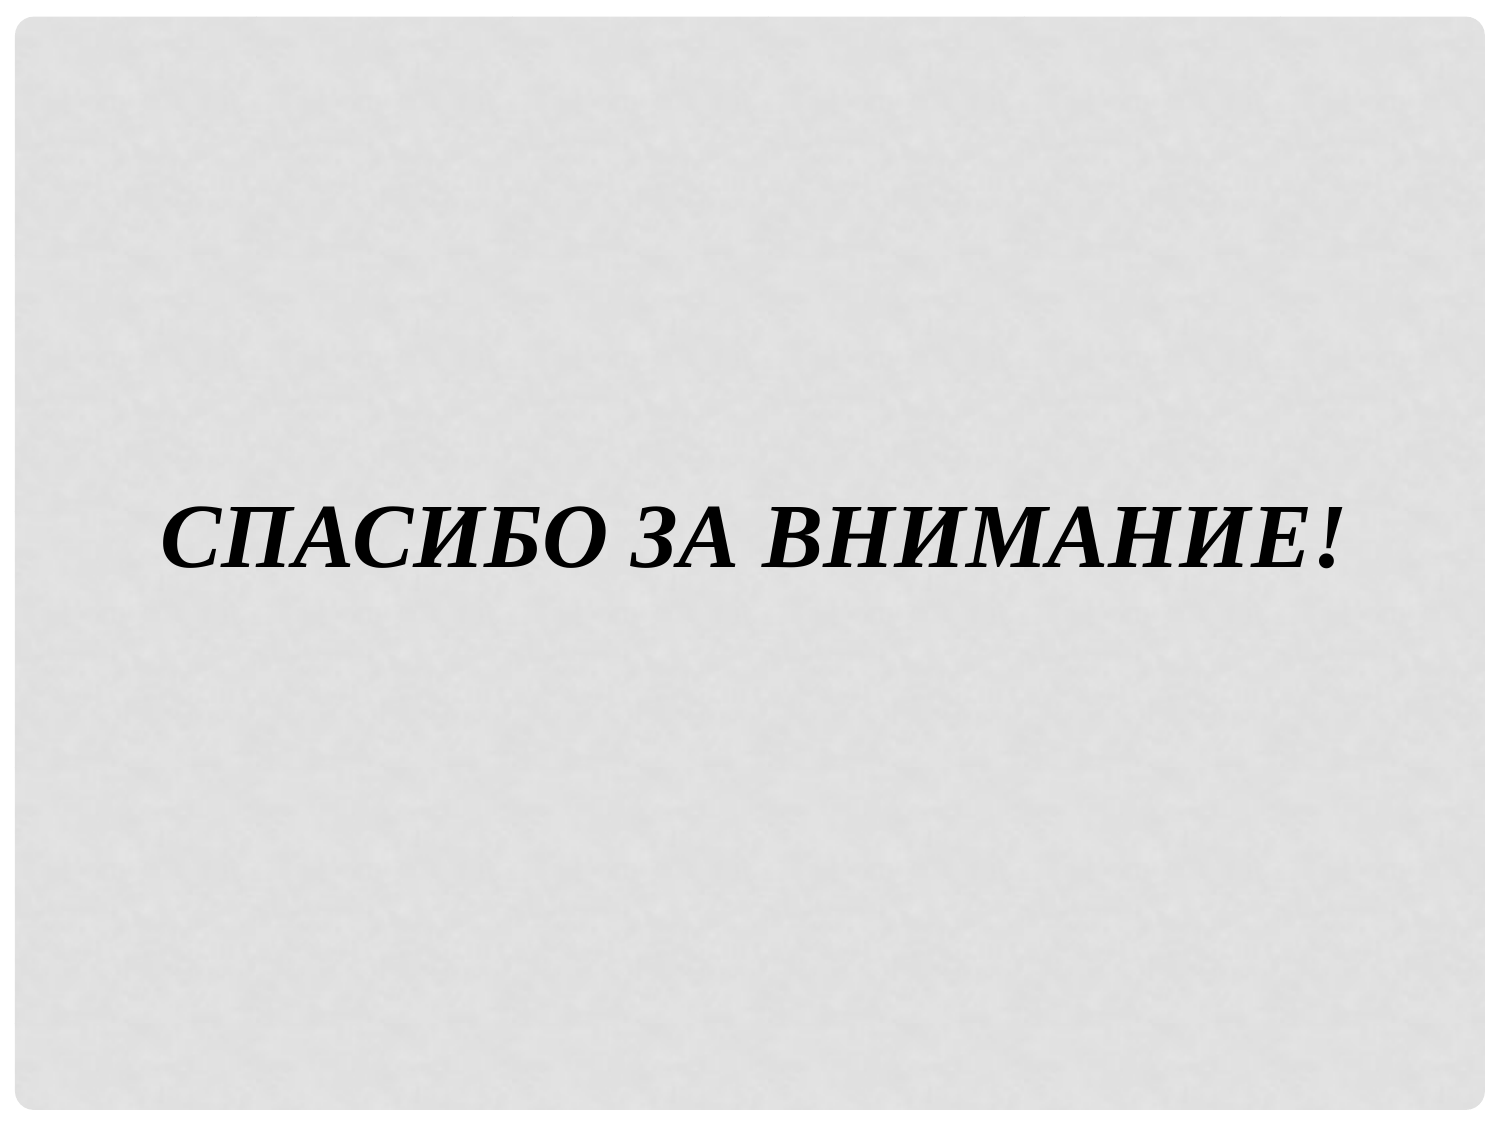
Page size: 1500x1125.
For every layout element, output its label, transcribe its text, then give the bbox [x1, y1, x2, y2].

text_box СПАСИБО ЗА ВНИМАНИЕ! [145, 467, 1374, 593]
